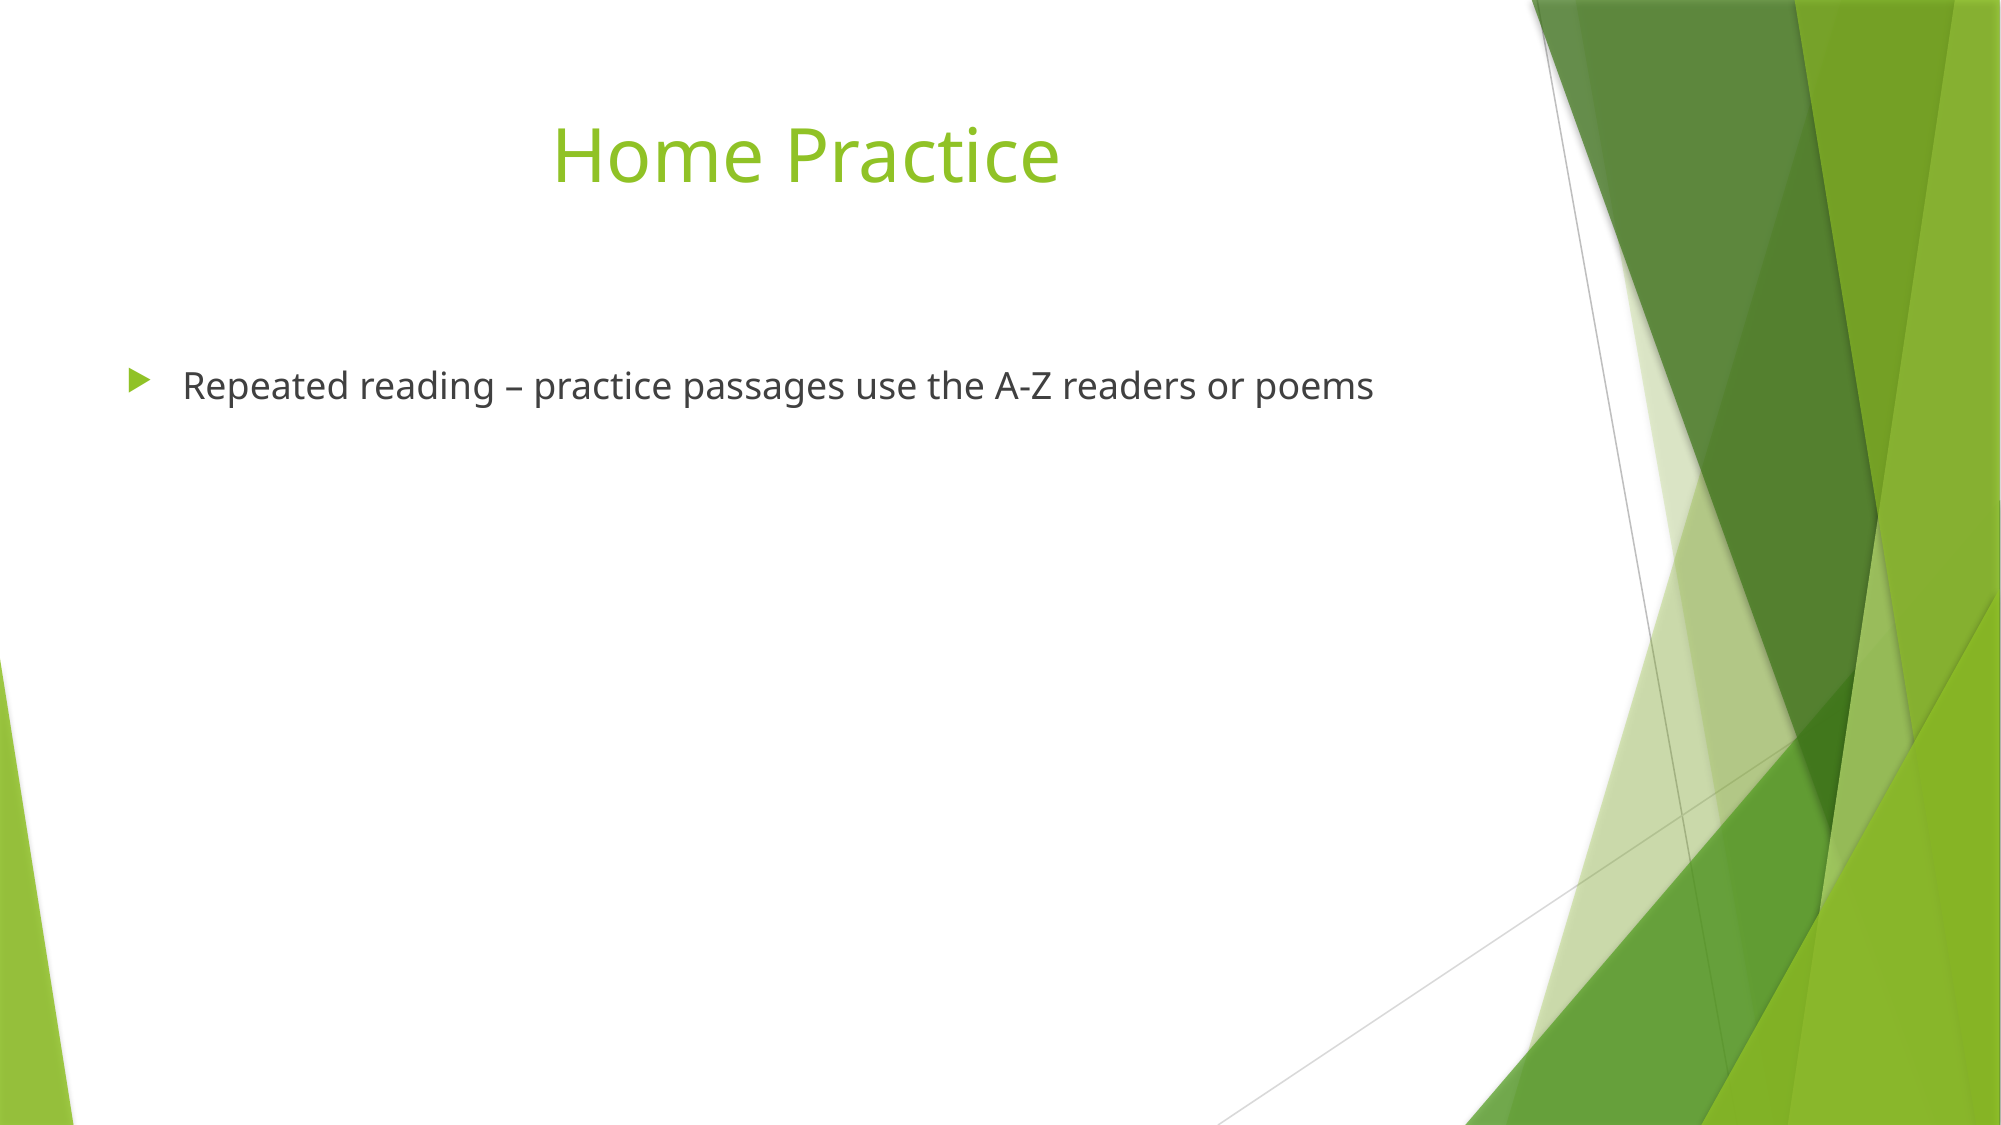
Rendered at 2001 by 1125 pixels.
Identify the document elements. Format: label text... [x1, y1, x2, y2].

title Home Practice [111, 99, 1522, 317]
list Repeated reading – practice passages use the A-Z readers or poems [111, 354, 1522, 992]
